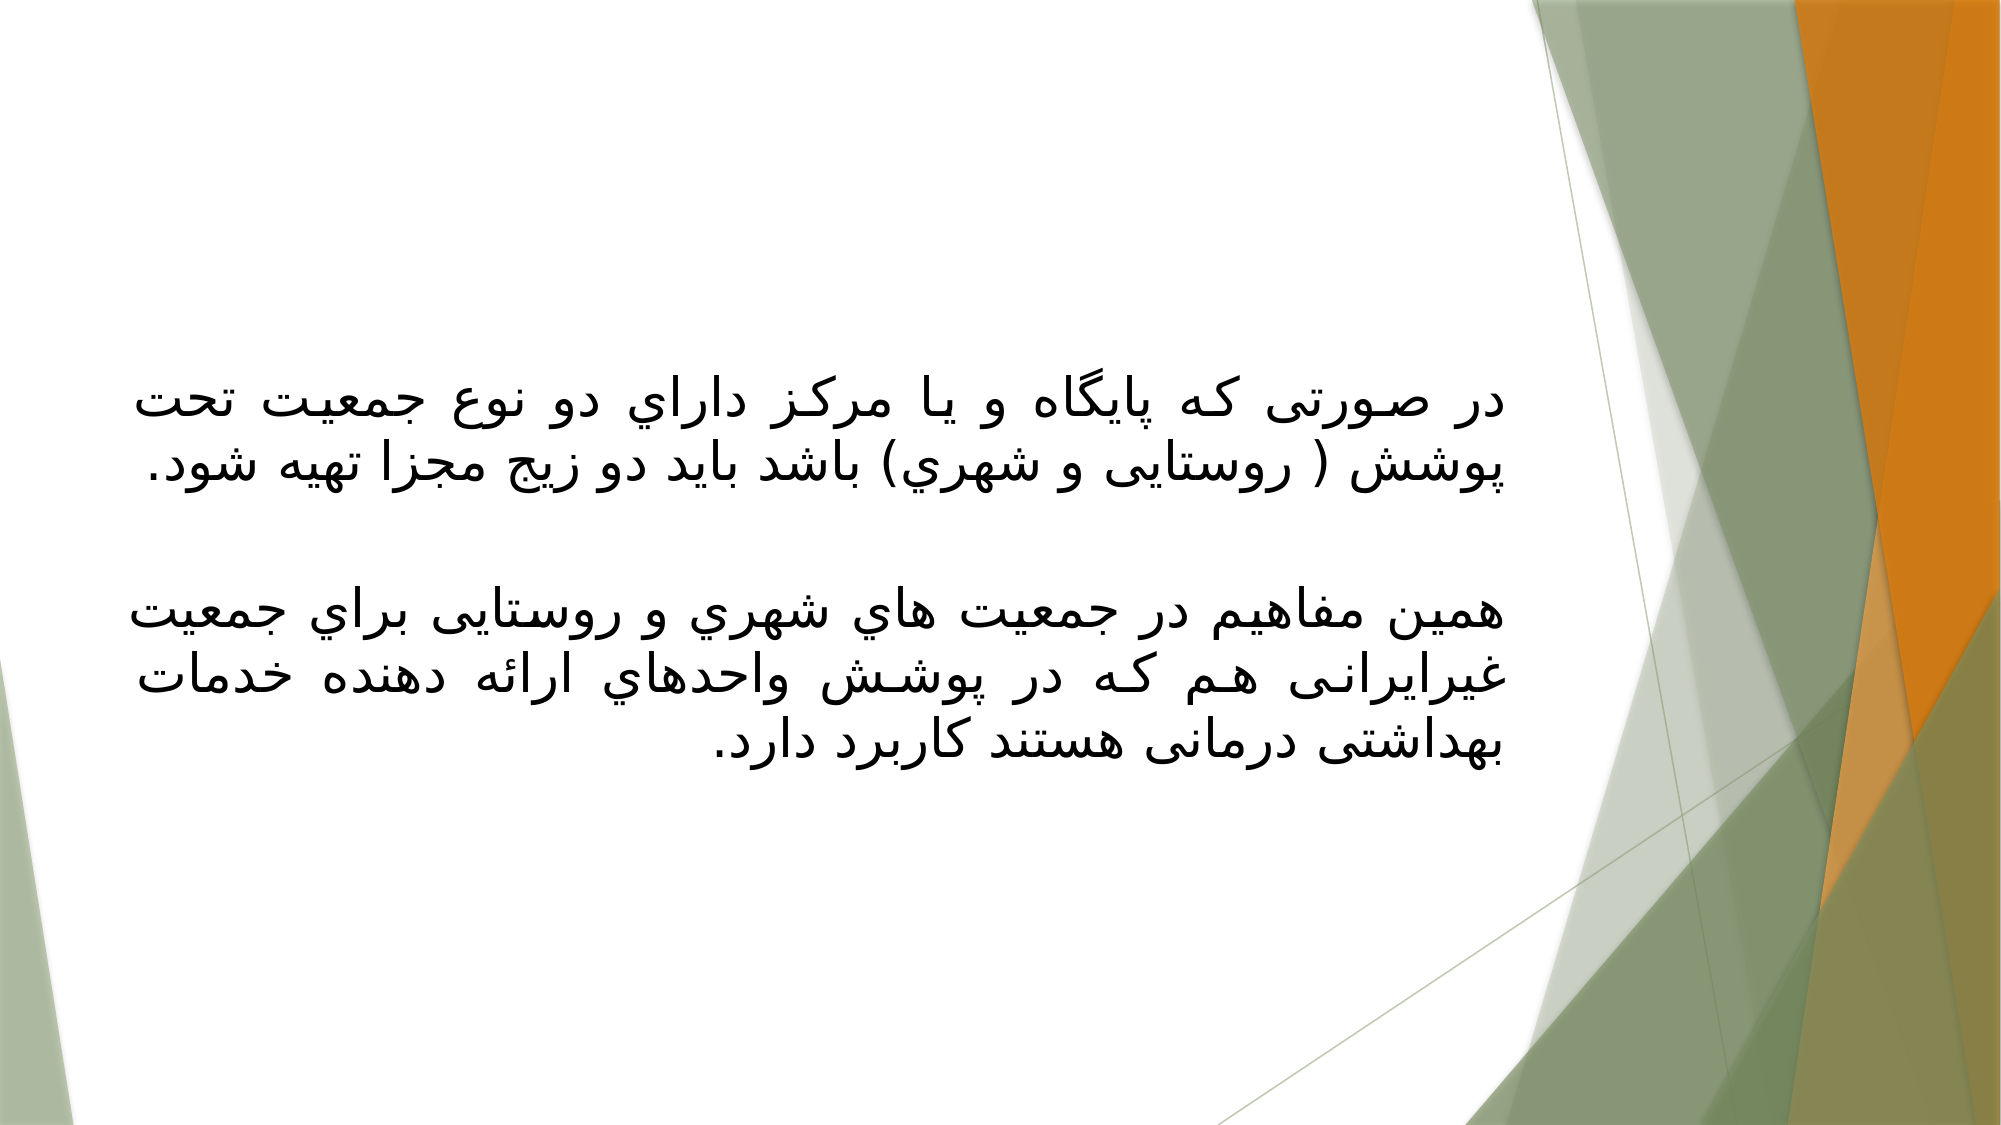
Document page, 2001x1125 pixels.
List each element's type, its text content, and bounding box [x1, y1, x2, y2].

list در صورتی كه پایگاه و یا مركز داراي دو نوع جمعيت تحت پوشش ( روستایی و شهري) باشد باید دو زیج مجزا تهيه شود. همين مفاهيم در جمعيت هاي شهري و روستایی براي جمعيت غيرایرانی هم كه در پوشش واحدهاي ارائه دهنده خدمات بهداشتی درمانی هستند كاربرد دارد. [111, 354, 1522, 992]
